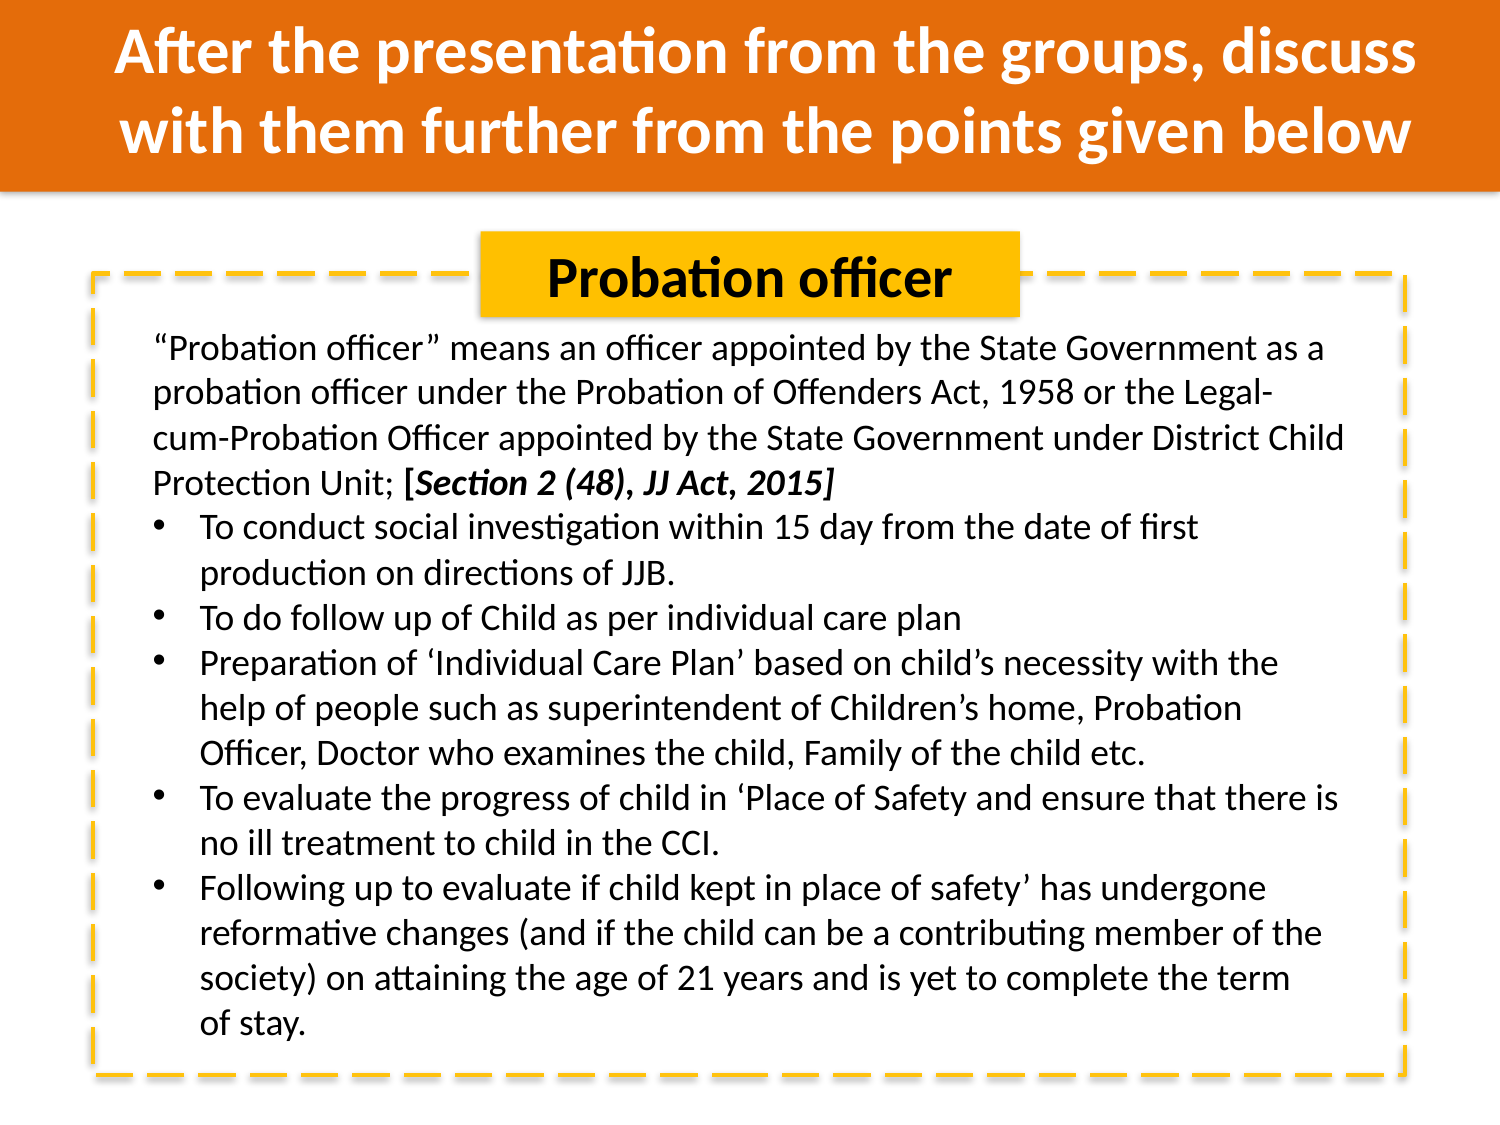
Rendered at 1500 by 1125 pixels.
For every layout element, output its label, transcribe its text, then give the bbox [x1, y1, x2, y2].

text_box Probation officer [518, 231, 983, 317]
text_box [480, 231, 1021, 318]
text_box [92, 273, 1406, 1076]
text_box After the presentation from the groups, discuss with them further from the points given below [61, 0, 1472, 175]
